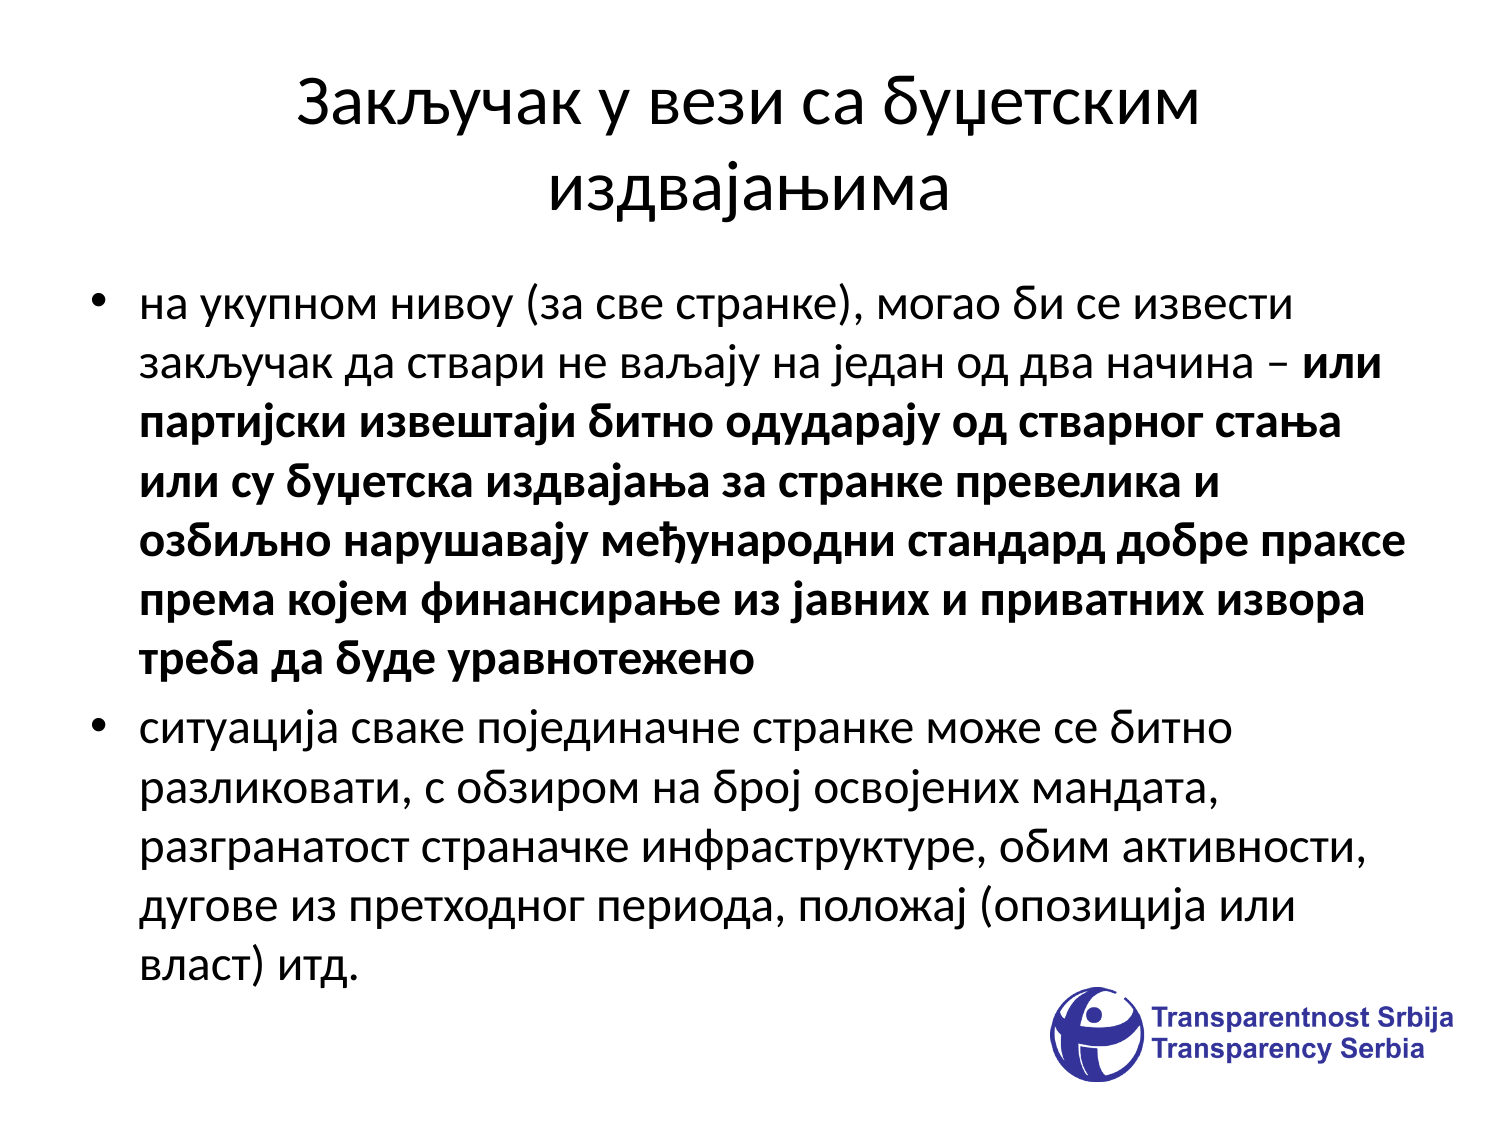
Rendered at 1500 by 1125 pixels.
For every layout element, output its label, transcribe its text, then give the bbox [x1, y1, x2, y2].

picture [1050, 987, 1453, 1082]
list на укупном нивоу (за све странке), могао би се извести закључак да ствари не ваљају на један од два начина – или партијски извештаји битно одударају од стварног стања или су буџетска издвајања за странке превелика и озбиљно нарушавају међународни стандард добре праксе према којем финансирање из јавних и приватних извора треба да буде уравнотежено ситуација сваке појединачне странке може се битно разликовати, с обзиром на број освојених мандата, разгранатост страначке инфраструктуре, обим активности, дугове из претходног периода, положај (опозиција или власт) итд. [75, 262, 1425, 1005]
title Закључак у вези са буџетским издвајањима [75, 45, 1425, 233]
